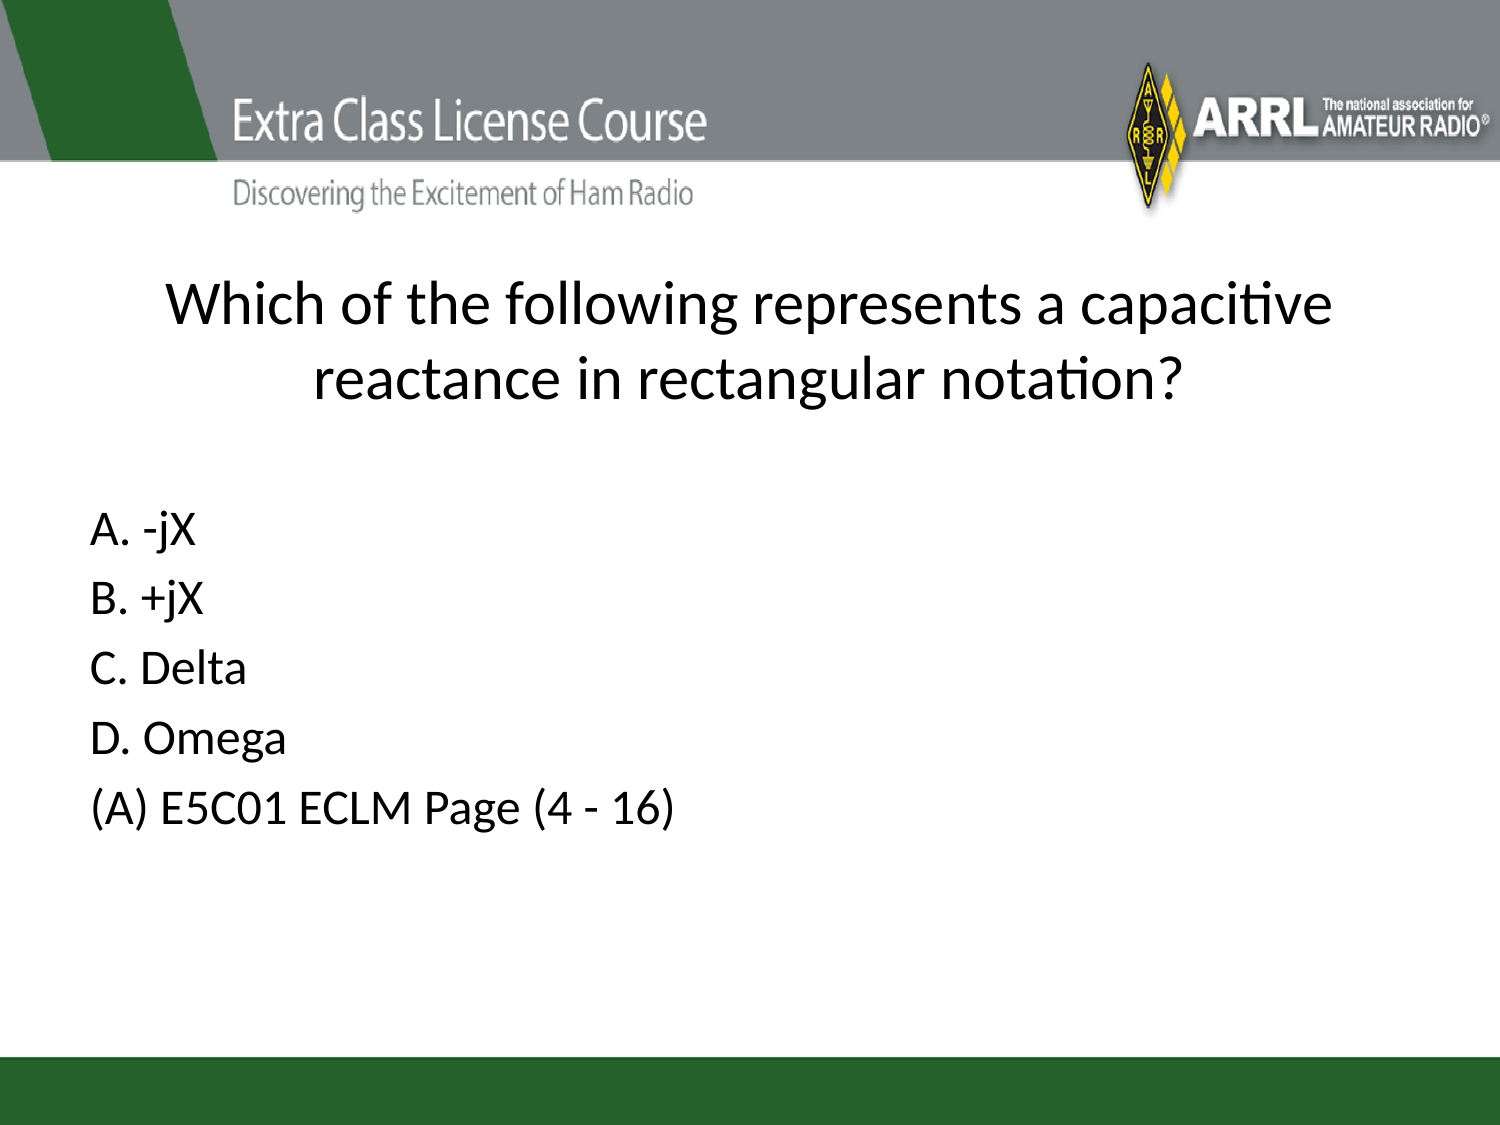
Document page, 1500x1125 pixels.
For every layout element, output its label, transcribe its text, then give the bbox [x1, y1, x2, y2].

list A. -jX B. +jX C. Delta D. Omega (A) E5C01 ECLM Page (4 - 16) [75, 487, 1425, 1005]
picture [0, 0, 1500, 1125]
title Which of the following represents a capacitive reactance in rectangular notation? [75, 254, 1425, 435]
